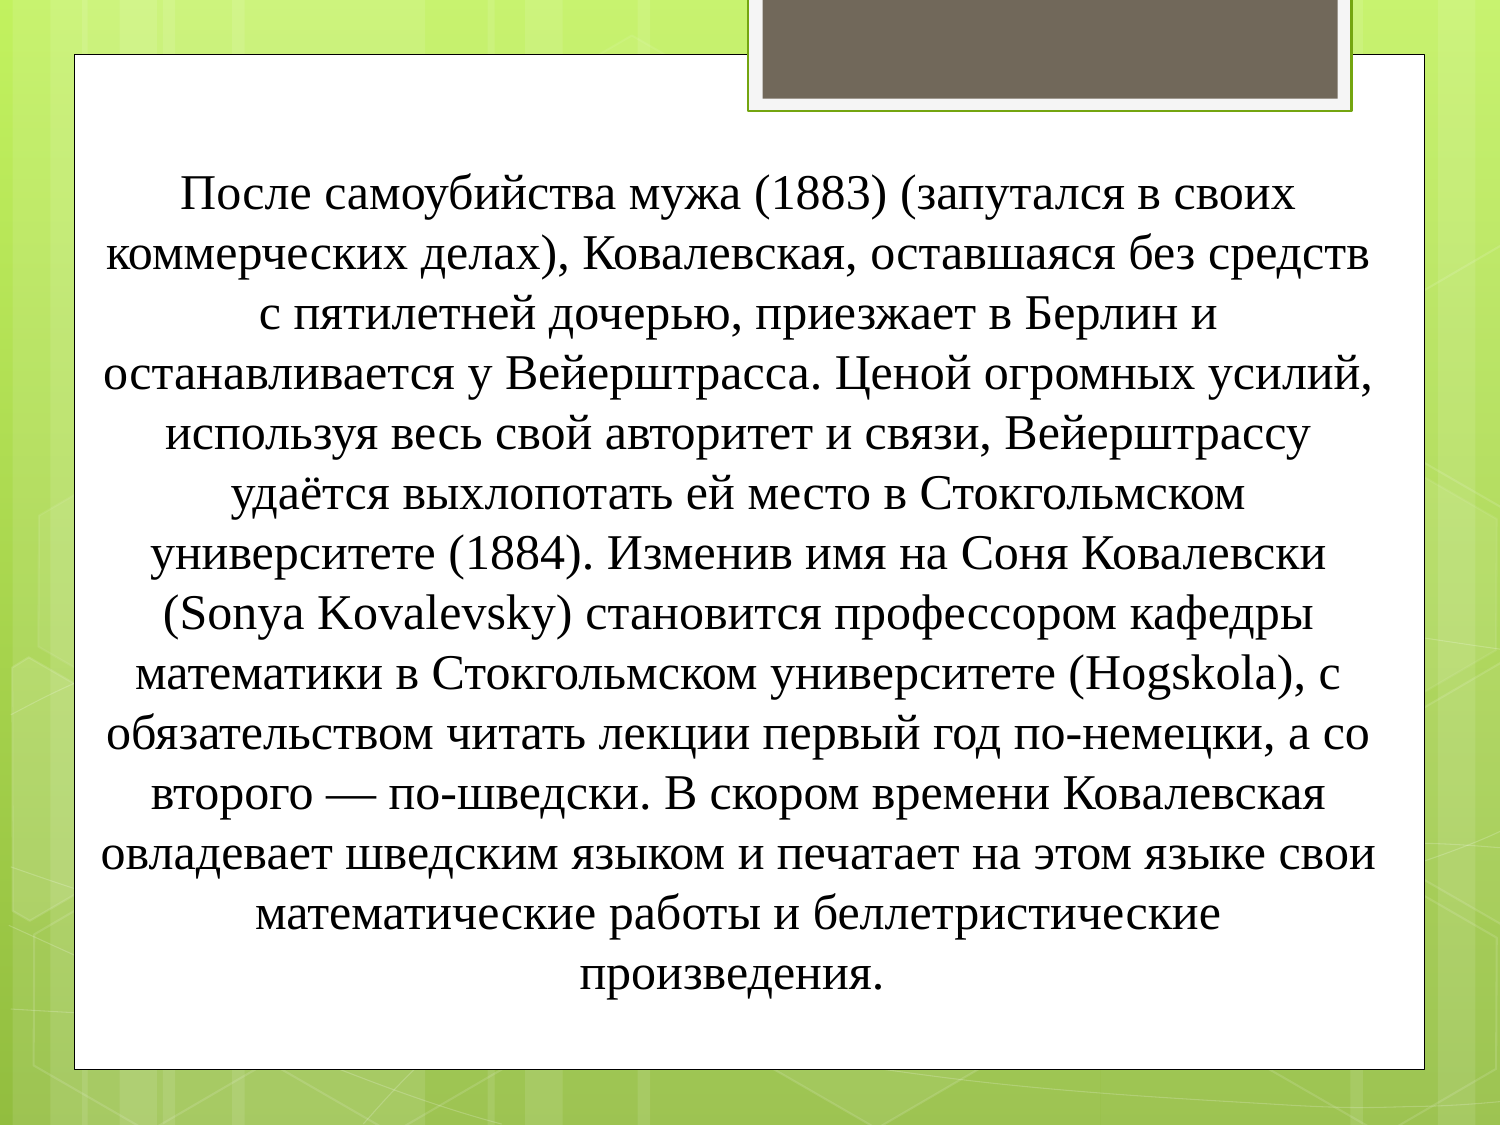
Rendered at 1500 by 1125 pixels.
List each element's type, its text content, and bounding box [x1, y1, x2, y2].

text_box После самоубийства мужа (1883) (запутался в своих коммерческих делах), Ковалевская, оставшаяся без средств с пятилетней дочерью, приезжает в Берлин и останавливается у Вейерштрасса. Ценой огромных усилий, используя весь свой авторитет и связи, Вейерштрассу удаётся выхлопотать ей место в Стокгольмском университете (1884). Изменив имя на Соня Ковалевски (Sonya Kovalevsky) становится профессором кафедры математики в Стокгольмском университете (Hogskola), с обязательством читать лекции первый год по-немецки, а со второго — по-шведски. В скором времени Ковалевская овладевает шведским языком и печатает на этом языке свои математические работы и беллетристические произведения. [82, 152, 1395, 1008]
